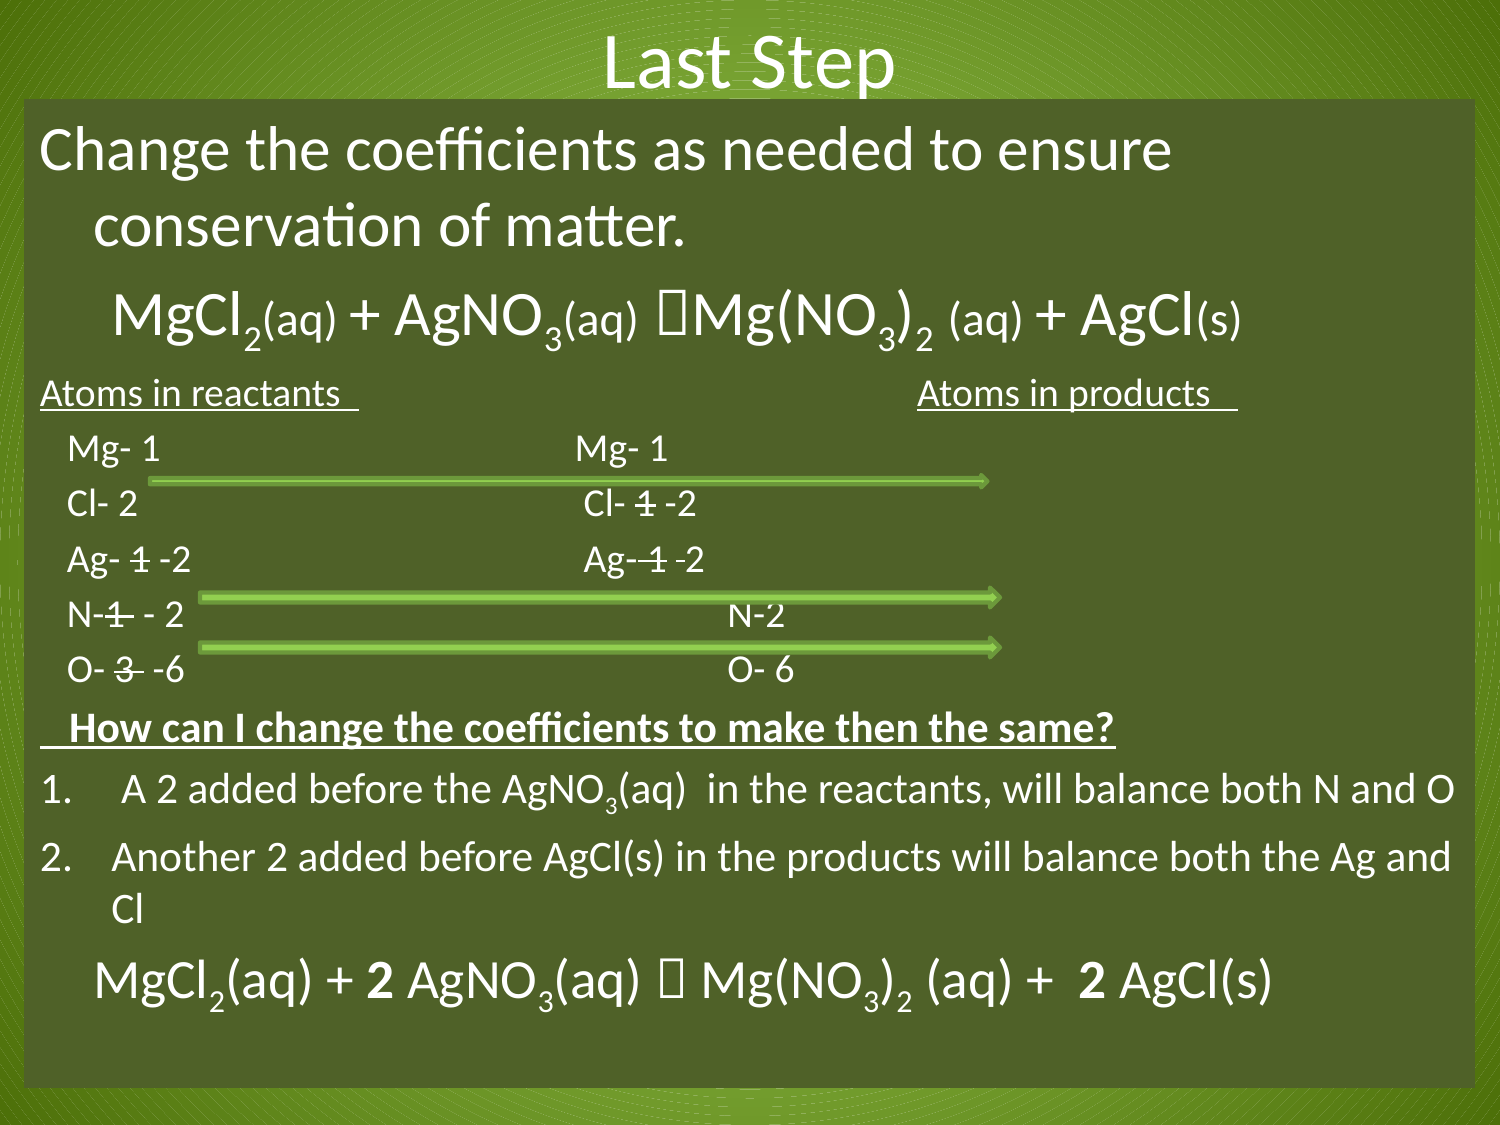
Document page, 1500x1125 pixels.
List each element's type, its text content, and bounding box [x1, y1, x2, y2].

text_box [197, 585, 1003, 610]
title Last Step [75, 0, 1425, 99]
text_box [147, 472, 990, 490]
text_box [197, 635, 1003, 660]
list Change the coefficients as needed to ensure conservation of matter. MgCl2(aq) + AgNO3(aq) Mg(NO3)2 (aq) + AgCl(s) Atoms in reactants Atoms in products Mg- 1 Mg- 1 Cl- 2 Cl- 1 -2 Ag- 1 -2 Ag- 1 2 N-1 - 2 N-2 O- 3 -6 O- 6 How can I change the coefficients to make then the same? A 2 added before the AgNO3(aq) in the reactants, will balance both N and O Another 2 added before AgCl(s) in the products will balance both the Ag and Cl MgCl2(aq) + 2 AgNO3(aq)  Mg(NO3)2 (aq) + 2 AgCl(s) [24, 99, 1475, 1088]
